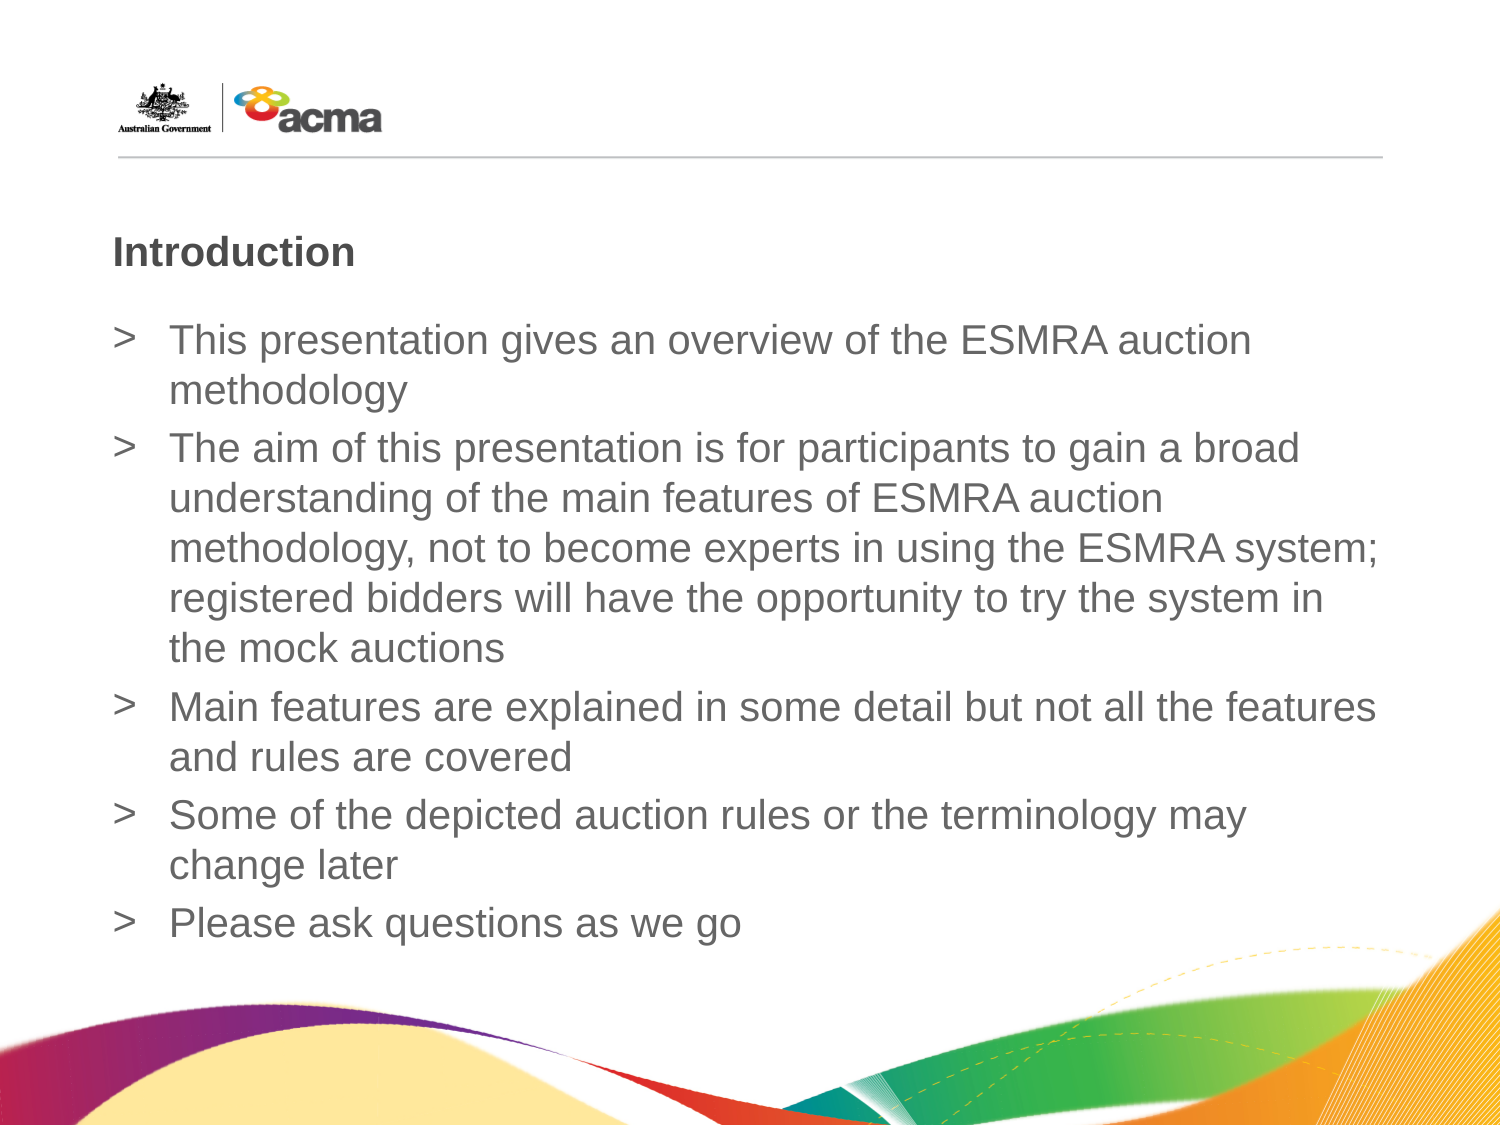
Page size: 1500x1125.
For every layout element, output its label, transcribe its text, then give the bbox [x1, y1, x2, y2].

picture [0, 0, 1500, 1125]
title Introduction [112, 224, 1388, 300]
list This presentation gives an overview of the ESMRA auction methodology The aim of this presentation is for participants to gain a broad understanding of the main features of ESMRA auction methodology, not to become experts in using the ESMRA system; registered bidders will have the opportunity to try the system in the mock auctions Main features are explained in some detail but not all the features and rules are covered Some of the depicted auction rules or the terminology may change later Please ask questions as we go [112, 312, 1388, 913]
